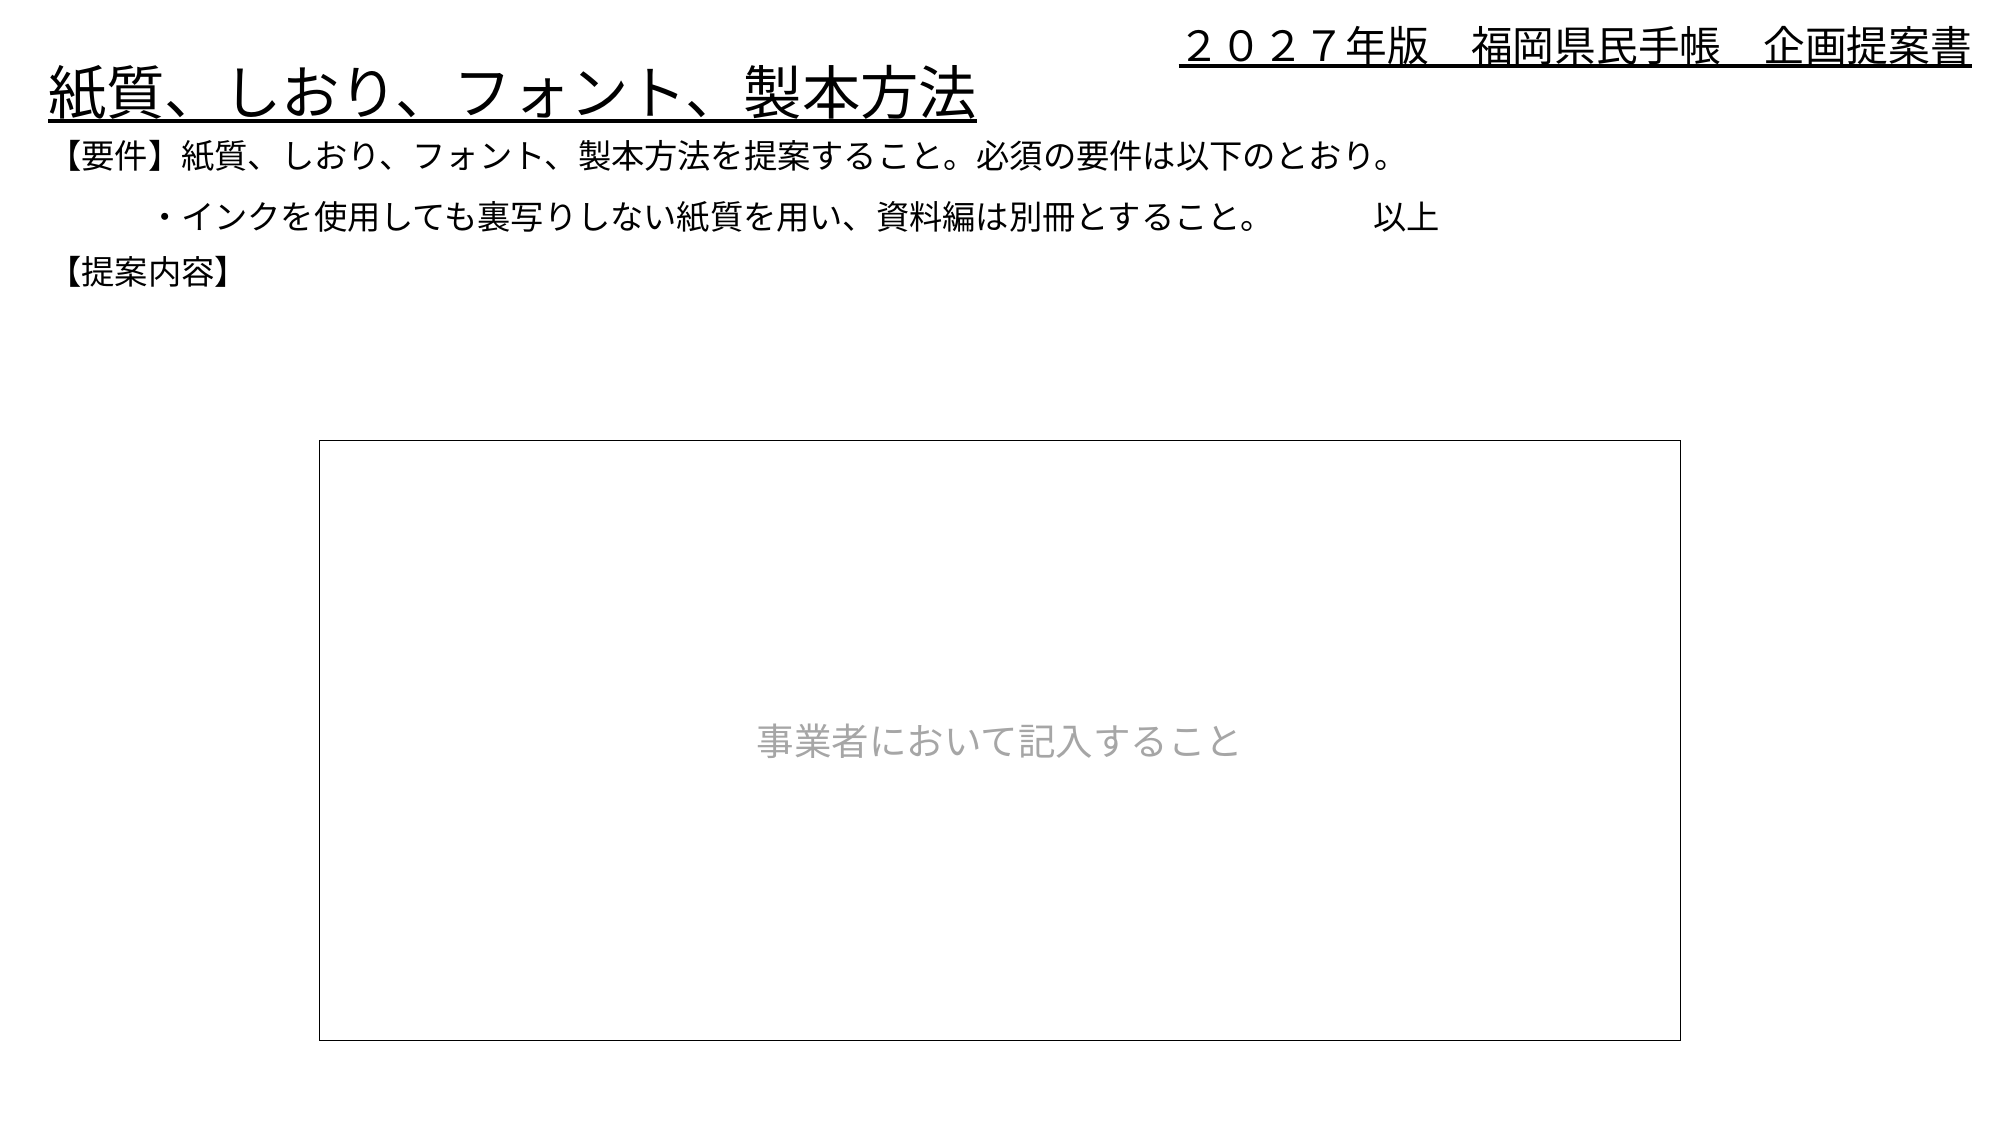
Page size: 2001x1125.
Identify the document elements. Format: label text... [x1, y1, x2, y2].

title ２０２７年版 福岡県民手帳 企画提案書 [1163, 0, 2000, 96]
subtitle 紙質、しおり、フォント、製本方法 [33, 63, 1351, 127]
text_box 事業者において記入すること [319, 440, 1681, 1041]
text_box 【提案内容】 [33, 228, 1777, 314]
text_box 【要件】紙質、しおり、フォント、製本方法を提案すること。必須の要件は以下のとおり。 ・インクを使用しても裏写りしない紙質を用い、資料編は別冊とすること。 以上 [33, 127, 1777, 220]
